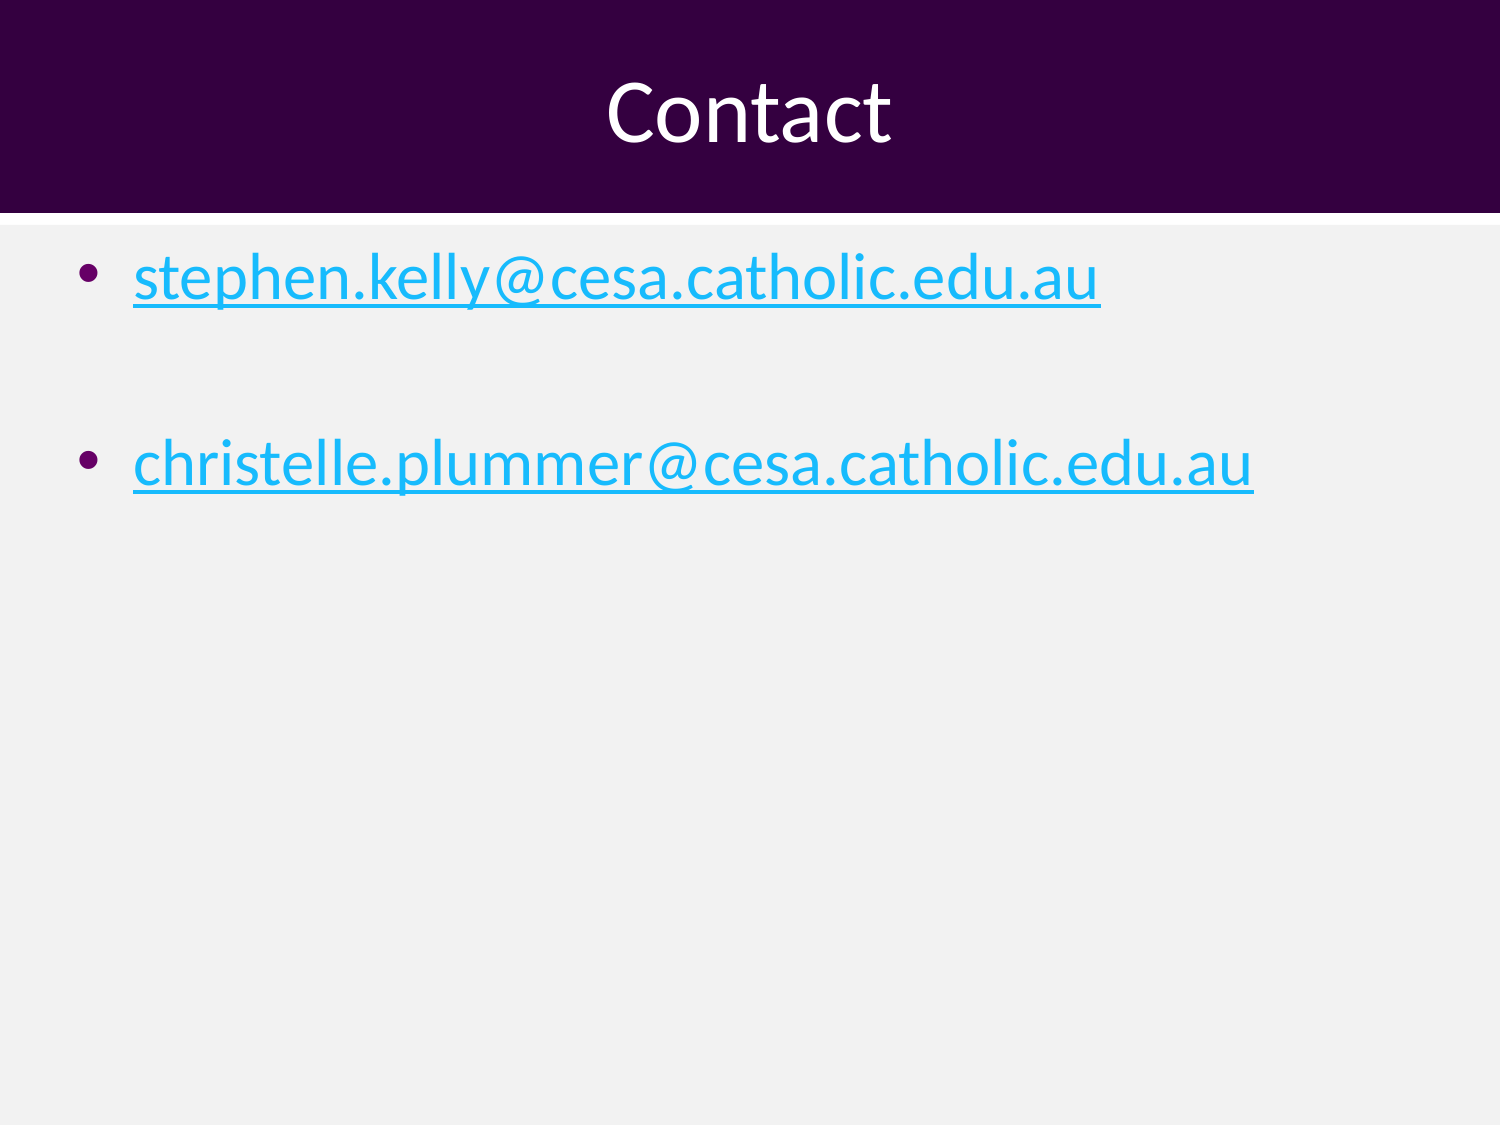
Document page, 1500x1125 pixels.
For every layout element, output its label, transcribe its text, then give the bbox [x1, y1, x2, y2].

title Contact [0, 0, 1500, 213]
list stephen.kelly@cesa.catholic.edu.au christelle.plummer@cesa.catholic.edu.au [0, 224, 1500, 1125]
